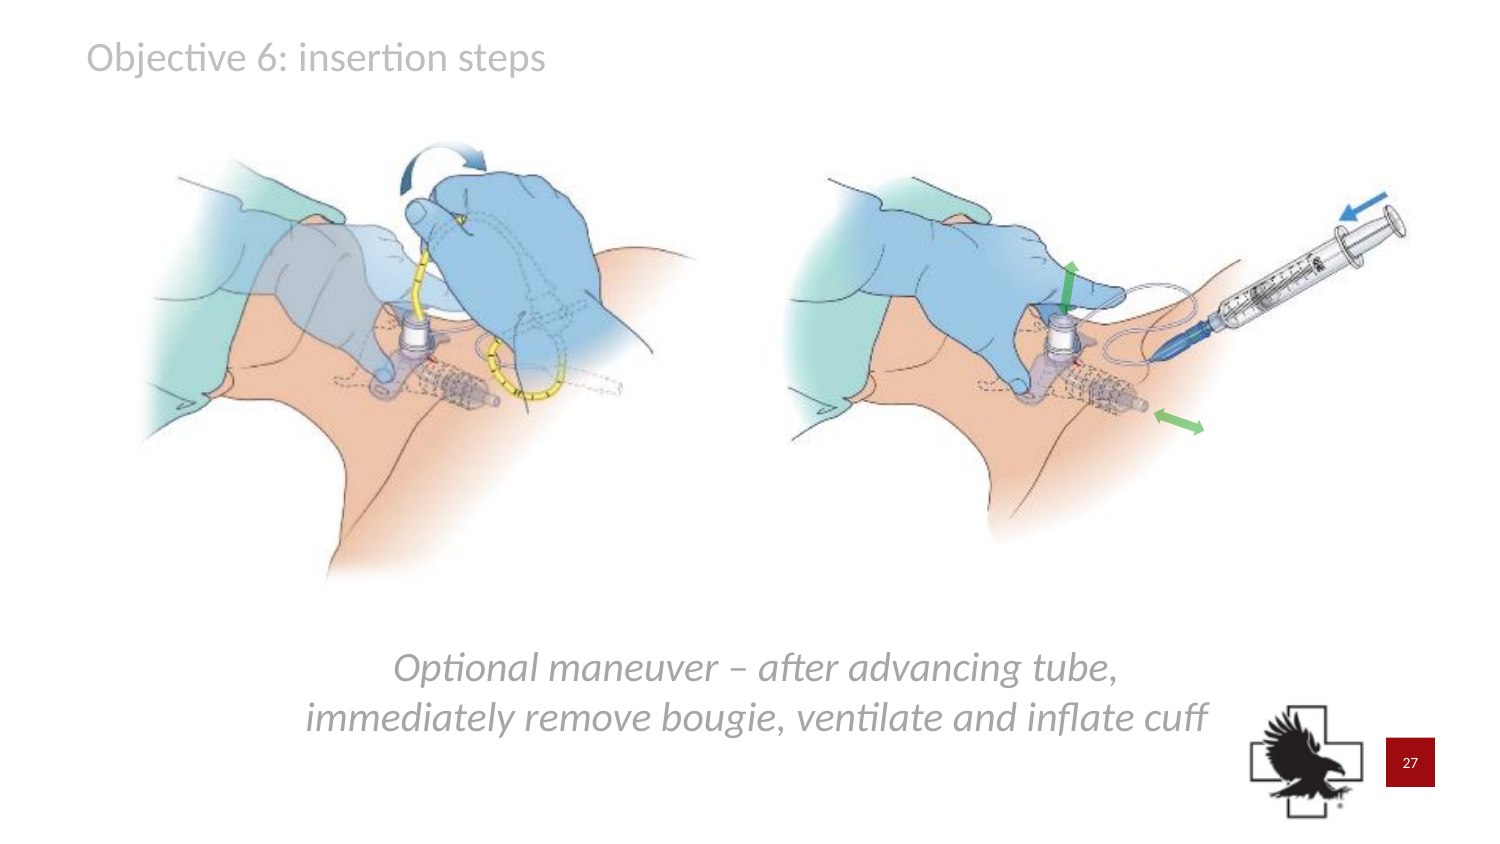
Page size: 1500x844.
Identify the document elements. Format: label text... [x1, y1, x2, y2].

text_box Objective 6: insertion steps [71, 22, 569, 88]
picture [761, 171, 1411, 566]
slide_number 27 [1386, 737, 1435, 787]
text_box Optional maneuver – after advancing tube, immediately remove bougie, ventilate and inflate cuff [235, 632, 1287, 748]
picture [135, 135, 704, 587]
picture [1239, 696, 1375, 831]
